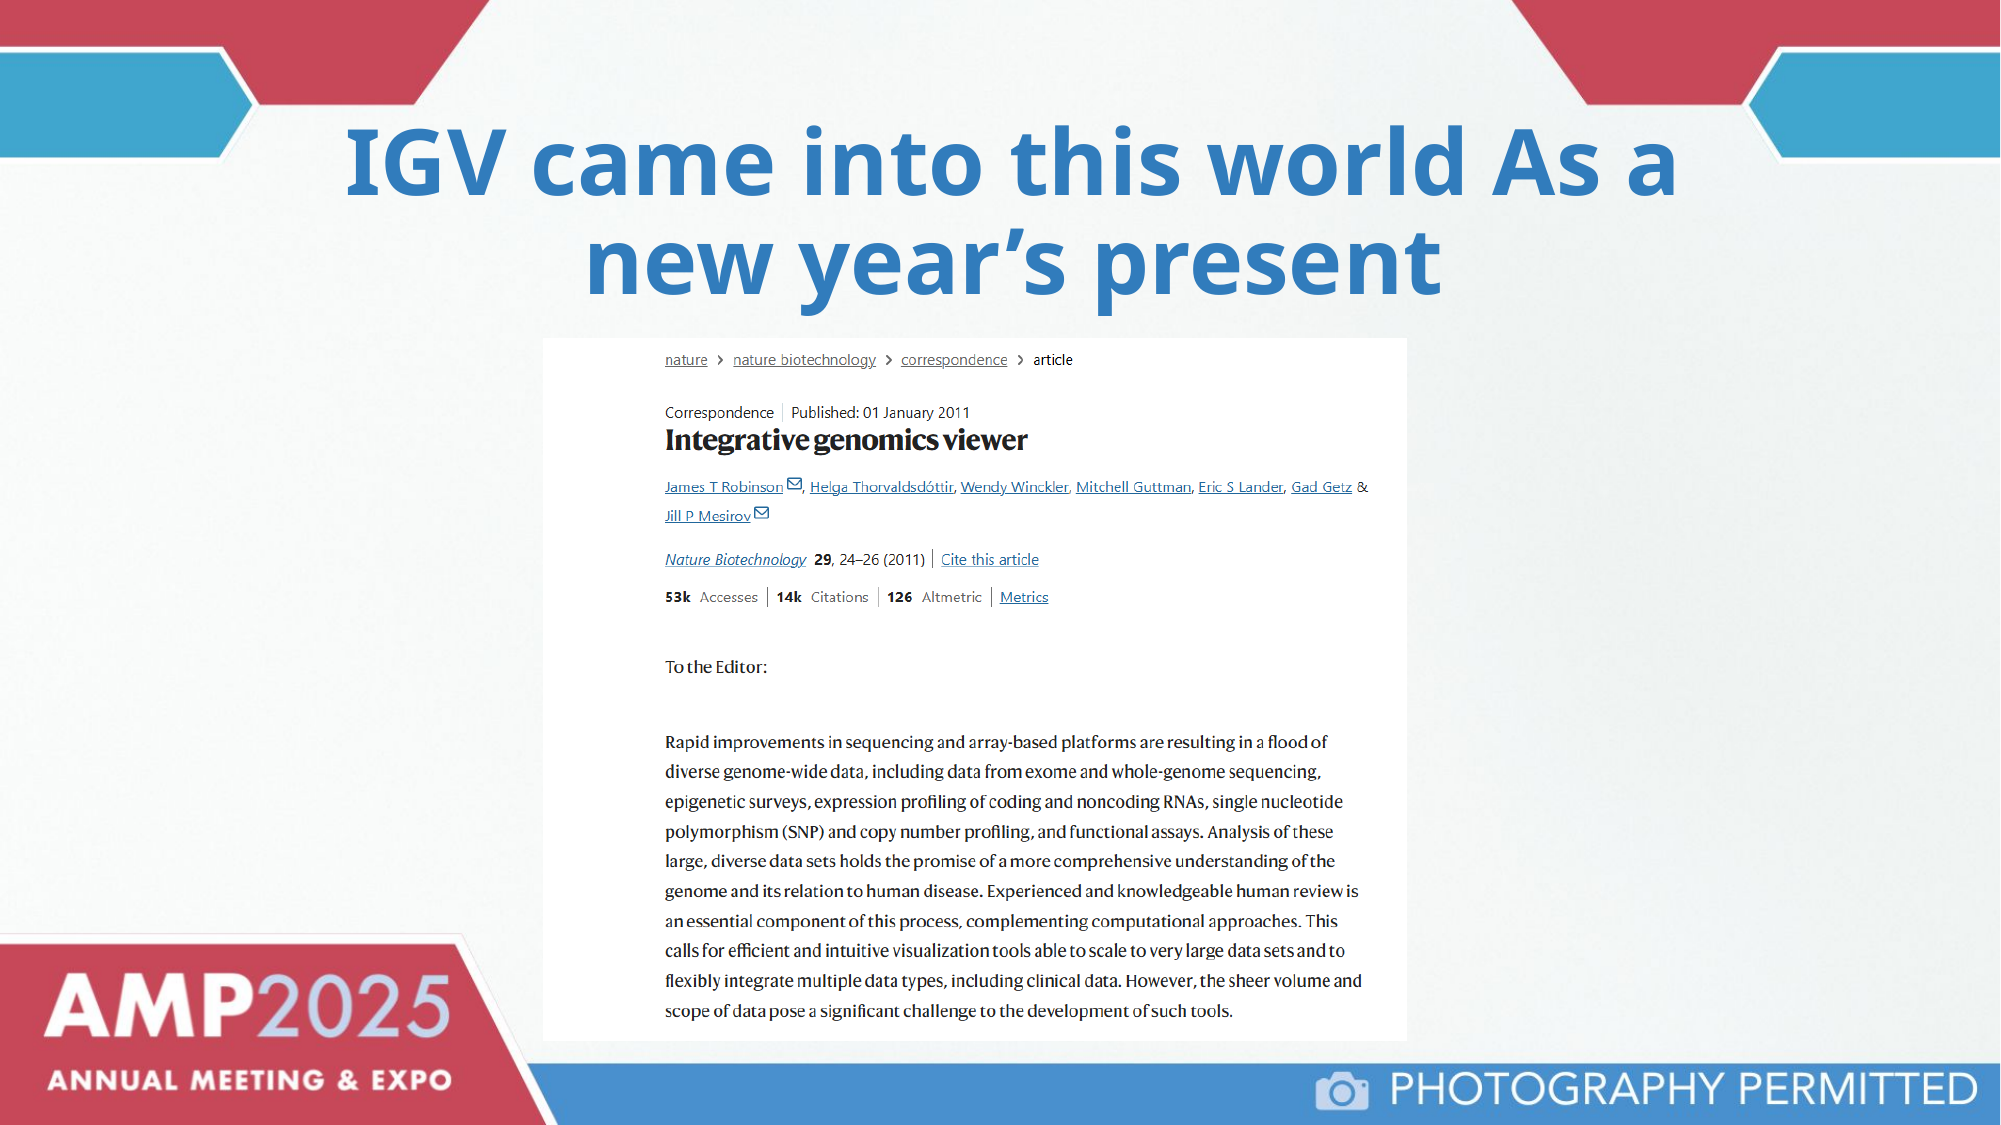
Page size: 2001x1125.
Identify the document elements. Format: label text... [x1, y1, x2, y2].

picture [0, 0, 2001, 1125]
title IGV came into this world As a new year’s present [283, 228, 1744, 322]
